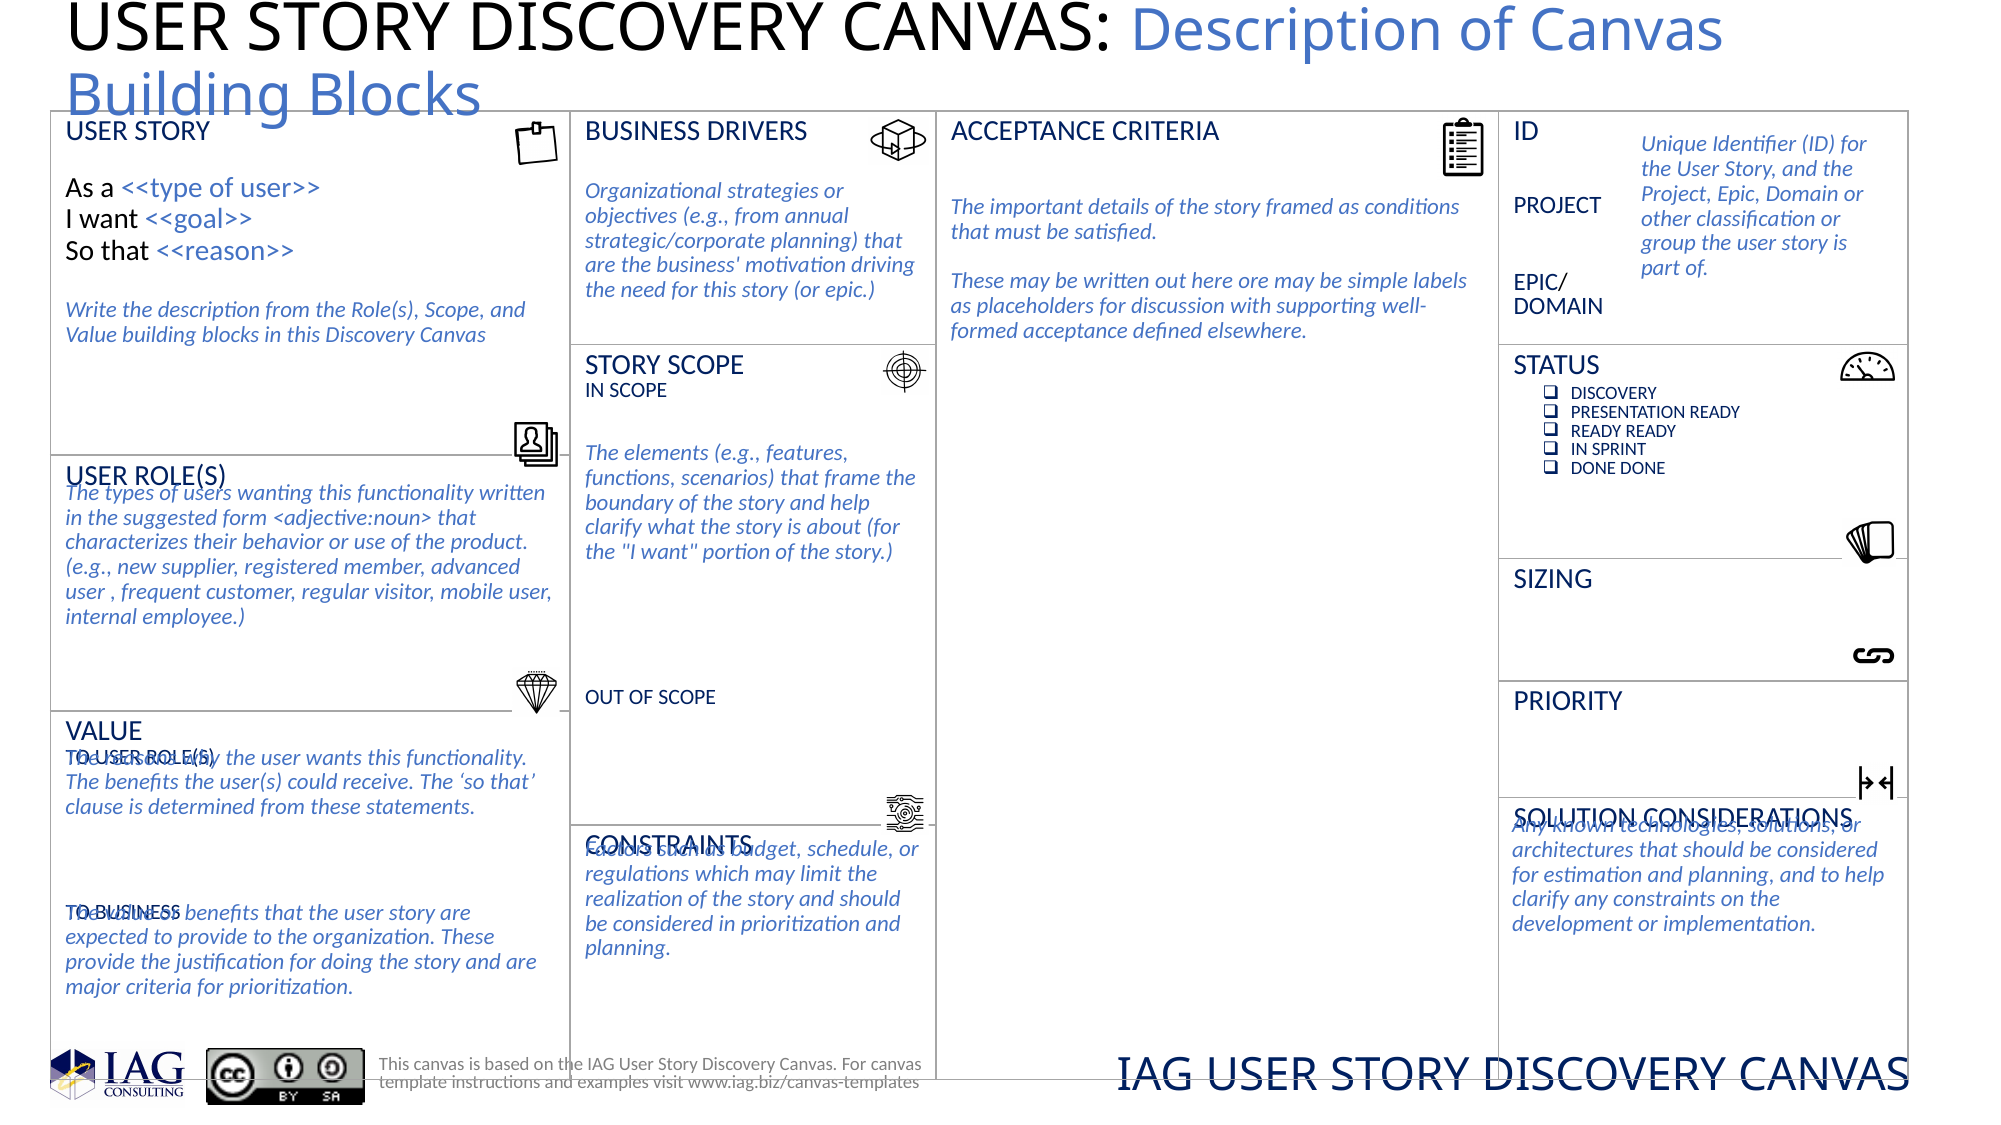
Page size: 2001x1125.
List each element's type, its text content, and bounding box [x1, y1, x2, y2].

list The value or benefits that the user story are expected to provide to the organization. These provide the justification for doing the story and are major criteria for prioritization. [50, 892, 570, 1033]
picture [206, 1080, 365, 1105]
picture [51, 1041, 185, 1079]
list As a <<type of user>> I want <<goal>> So that <<reason>> Write the description from the Role(s), Scope, and Value building blocks in this Discovery Canvas [50, 164, 570, 409]
list Any known technologies, solutions, or architectures that should be considered for estimation and planning, and to help clarify any constraints on the development or implementation. [1498, 805, 1909, 1033]
list The types of users wanting this functionality written in the suggested form <adjective:noun> that characterizes their behavior or use of the product. (e.g., new supplier, registered member, advanced user , frequent customer, regular visitor, mobile user, internal employee.) [50, 473, 570, 663]
picture [206, 1048, 365, 1079]
picture [50, 1080, 185, 1108]
list Organizational strategies or objectives (e.g., from annual strategic/corporate planning) that are the business' motivation driving the need for this story (or epic.) [570, 171, 936, 339]
list Unique Identifier (ID) for the User Story, and the Project, Epic, Domain or other classification or group the user story is part of. [1626, 124, 1895, 320]
list Factors such as budget, schedule, or regulations which may limit the realization of the story and should be considered in prioritization and planning. [570, 829, 935, 1033]
list The important details of the story framed as conditions that must be satisfied. These may be written out here ore may be simple labels as placeholders for discussion with supporting well-formed acceptance defined elsewhere. [935, 187, 1498, 1033]
title USER STORY DISCOVERY CANVAS: Description of Canvas Building Blocks [50, 22, 1924, 99]
list The elements (e.g., features, functions, scenarios) that frame the boundary of the story and help clarify what the story is about (for the "I want" portion of the story.) [570, 433, 935, 593]
list [570, 662, 935, 776]
list The reasons why the user wants this functionality. The benefits the user(s) could receive. The ‘so that’ clause is determined from these statements. [50, 738, 570, 856]
